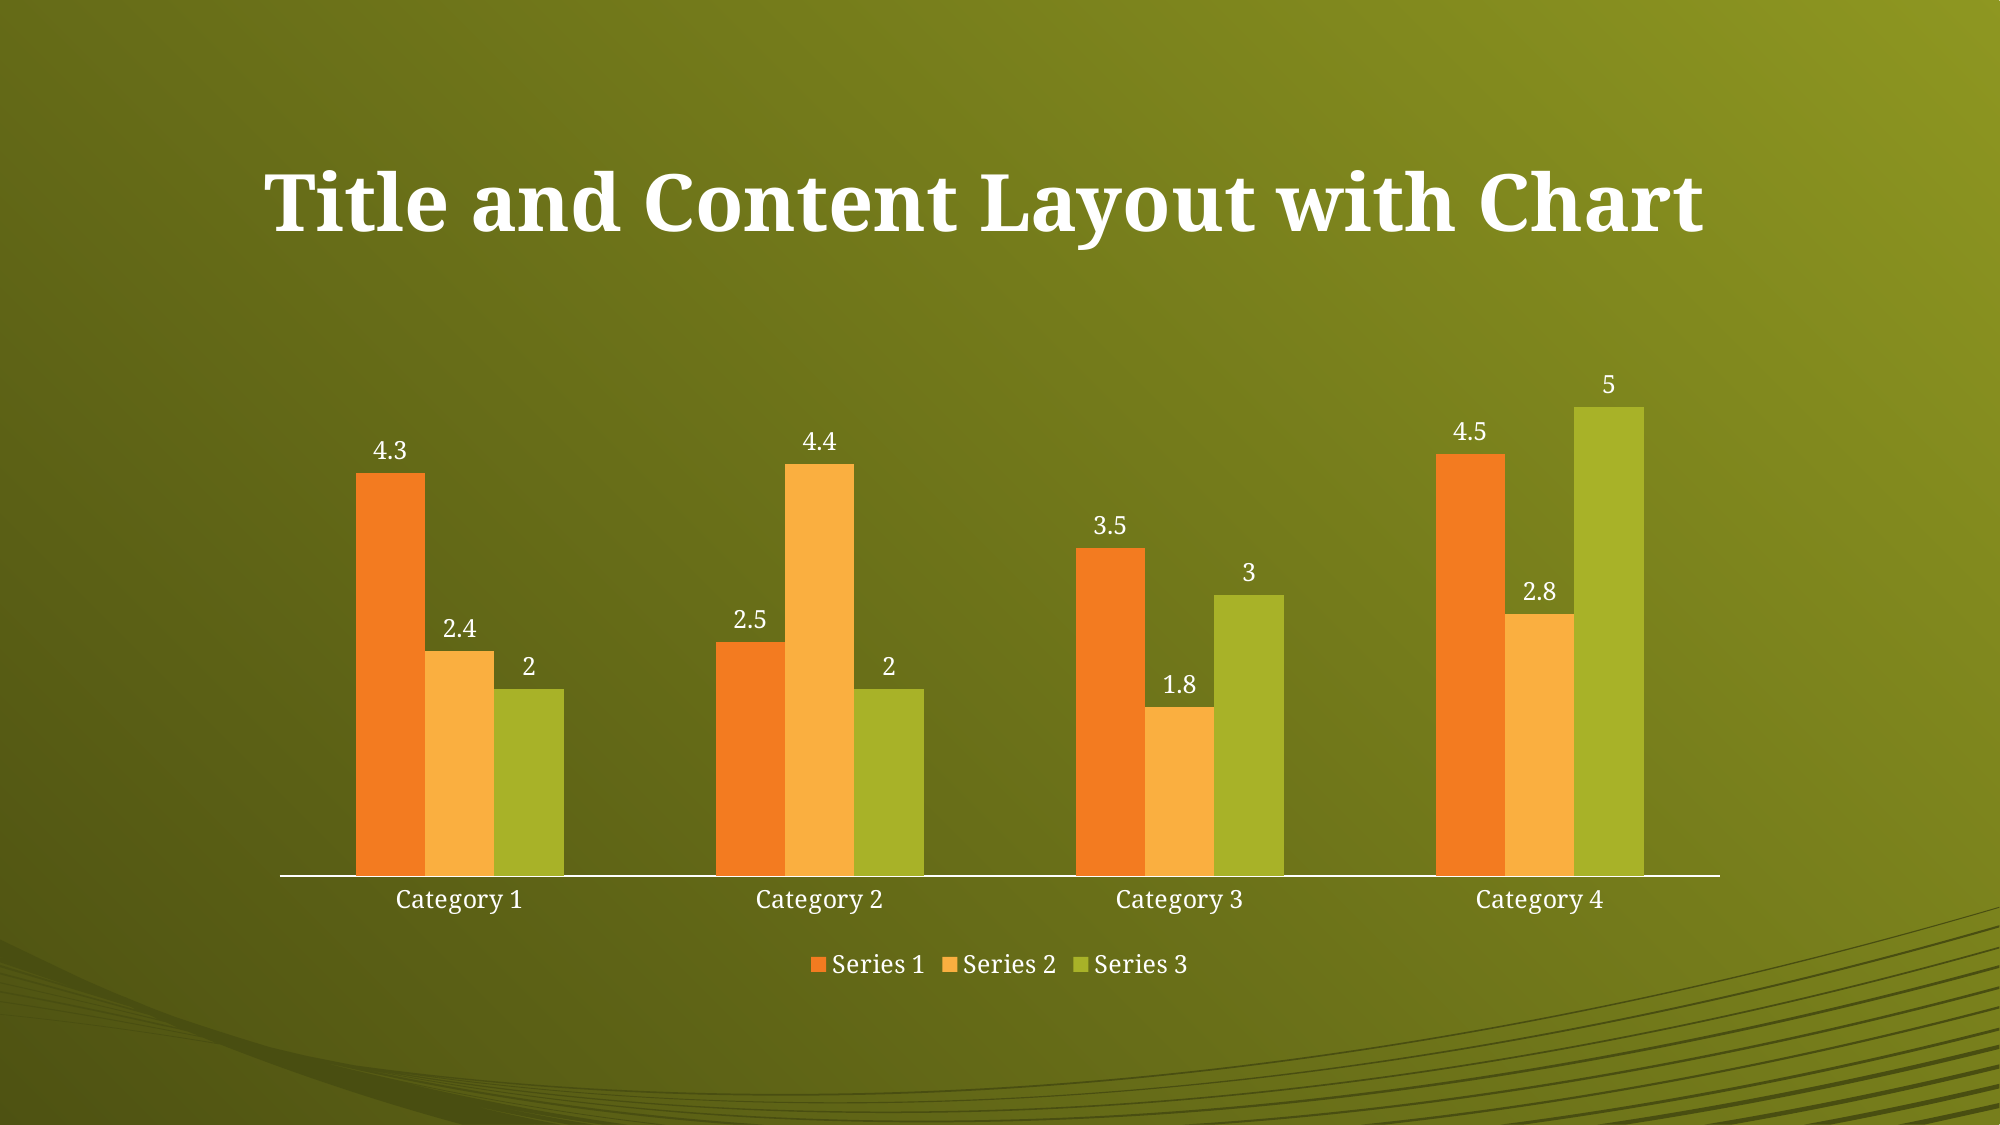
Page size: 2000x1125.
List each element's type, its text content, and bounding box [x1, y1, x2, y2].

title Title and Content Layout with Chart [249, 65, 1750, 257]
chart [249, 299, 1750, 988]
